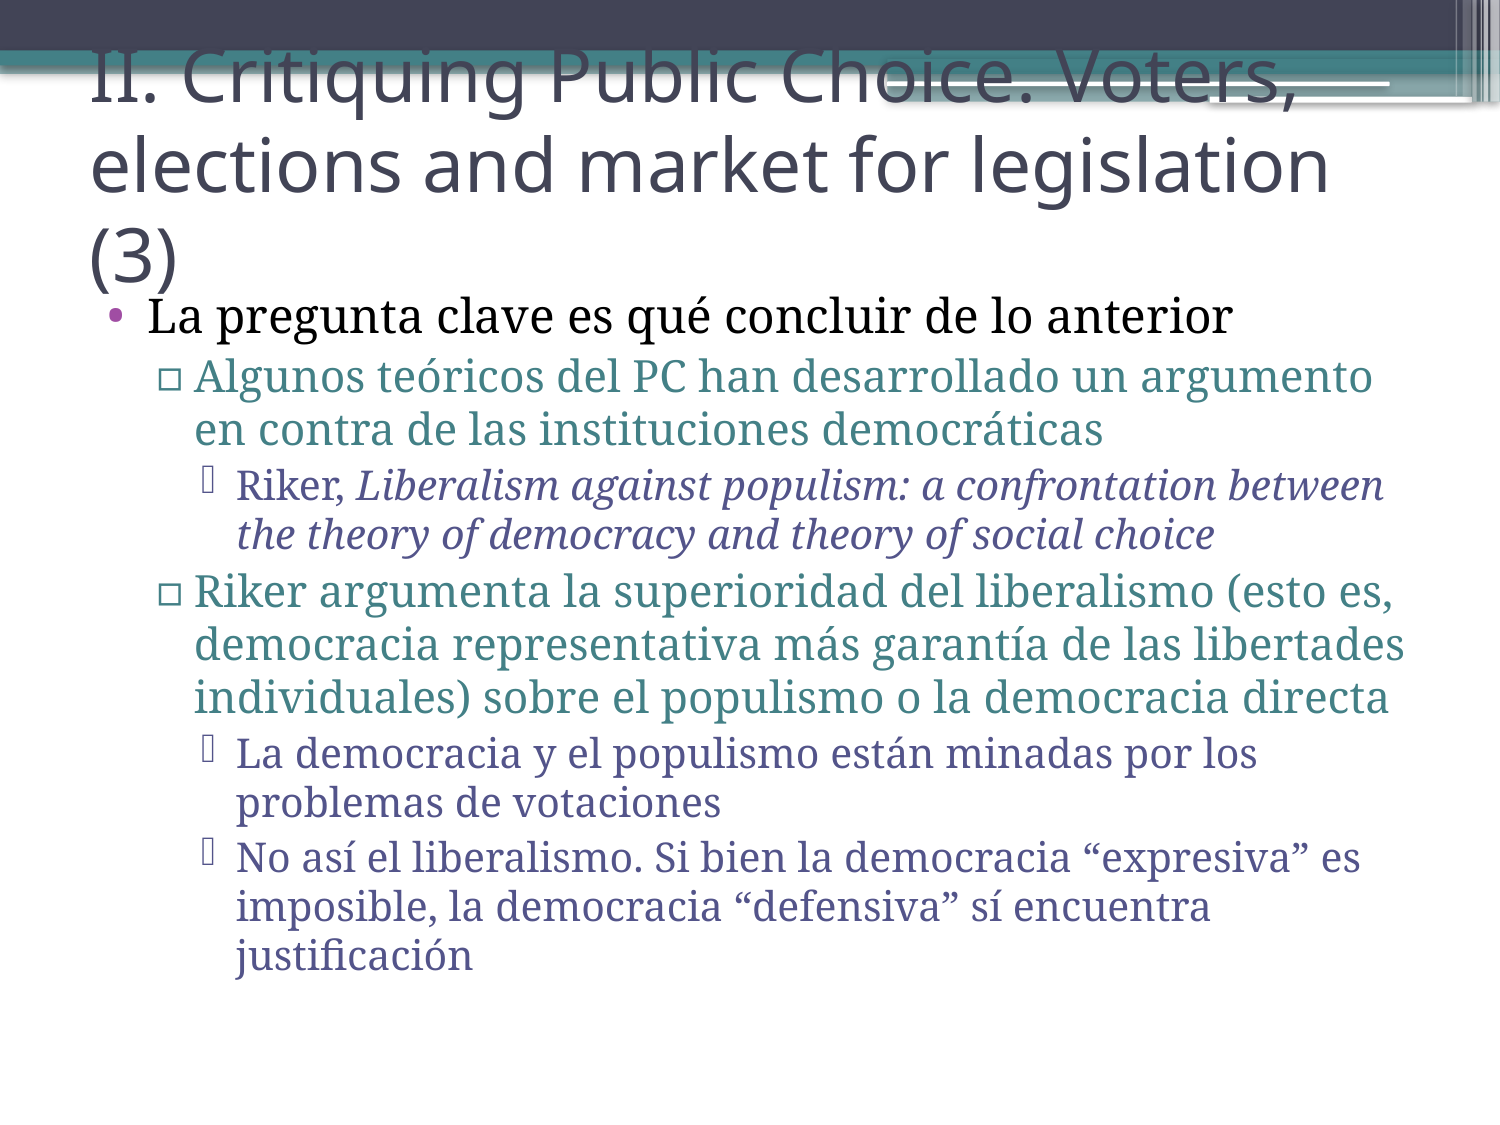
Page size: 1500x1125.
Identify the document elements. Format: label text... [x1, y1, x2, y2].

list La pregunta clave es qué concluir de lo anterior Algunos teóricos del PC han desarrollado un argumento en contra de las instituciones democráticas Riker, Liberalism against populism: a confrontation between the theory of democracy and theory of social choice Riker argumenta la superioridad del liberalismo (esto es, democracia representativa más garantía de las libertades individuales) sobre el populismo o la democracia directa La democracia y el populismo están minadas por los problemas de votaciones No así el liberalismo. Si bien la democracia “expresiva” es imposible, la democracia “defensiva” sí encuentra justificación [75, 277, 1425, 988]
title II. Critiquing Public Choice. Voters, elections and market for legislation (3) [75, 75, 1425, 250]
